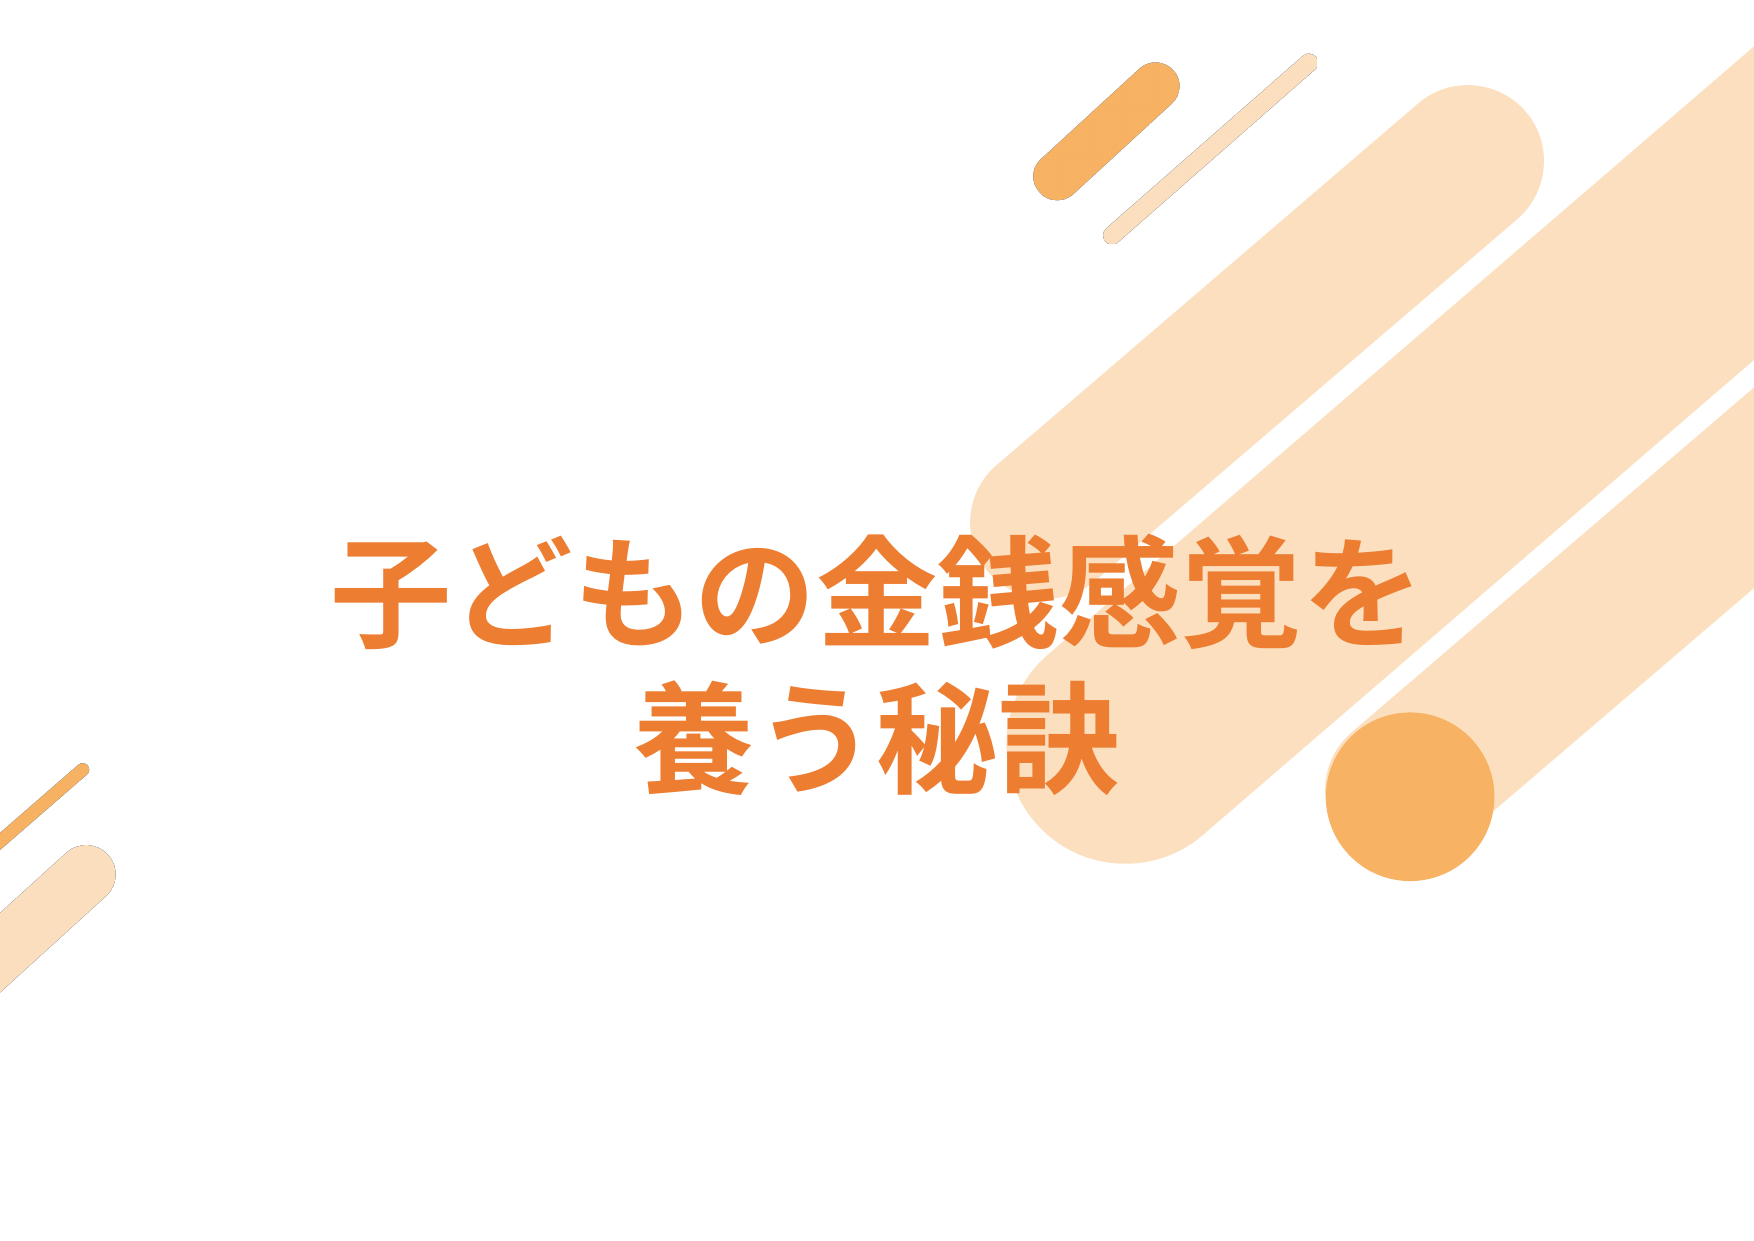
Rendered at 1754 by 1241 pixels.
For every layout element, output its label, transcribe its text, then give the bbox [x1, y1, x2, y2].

picture [0, 761, 116, 1013]
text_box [960, 0, 1754, 882]
text_box 子どもの金銭感覚を 養う秘訣 [0, 508, 955, 817]
